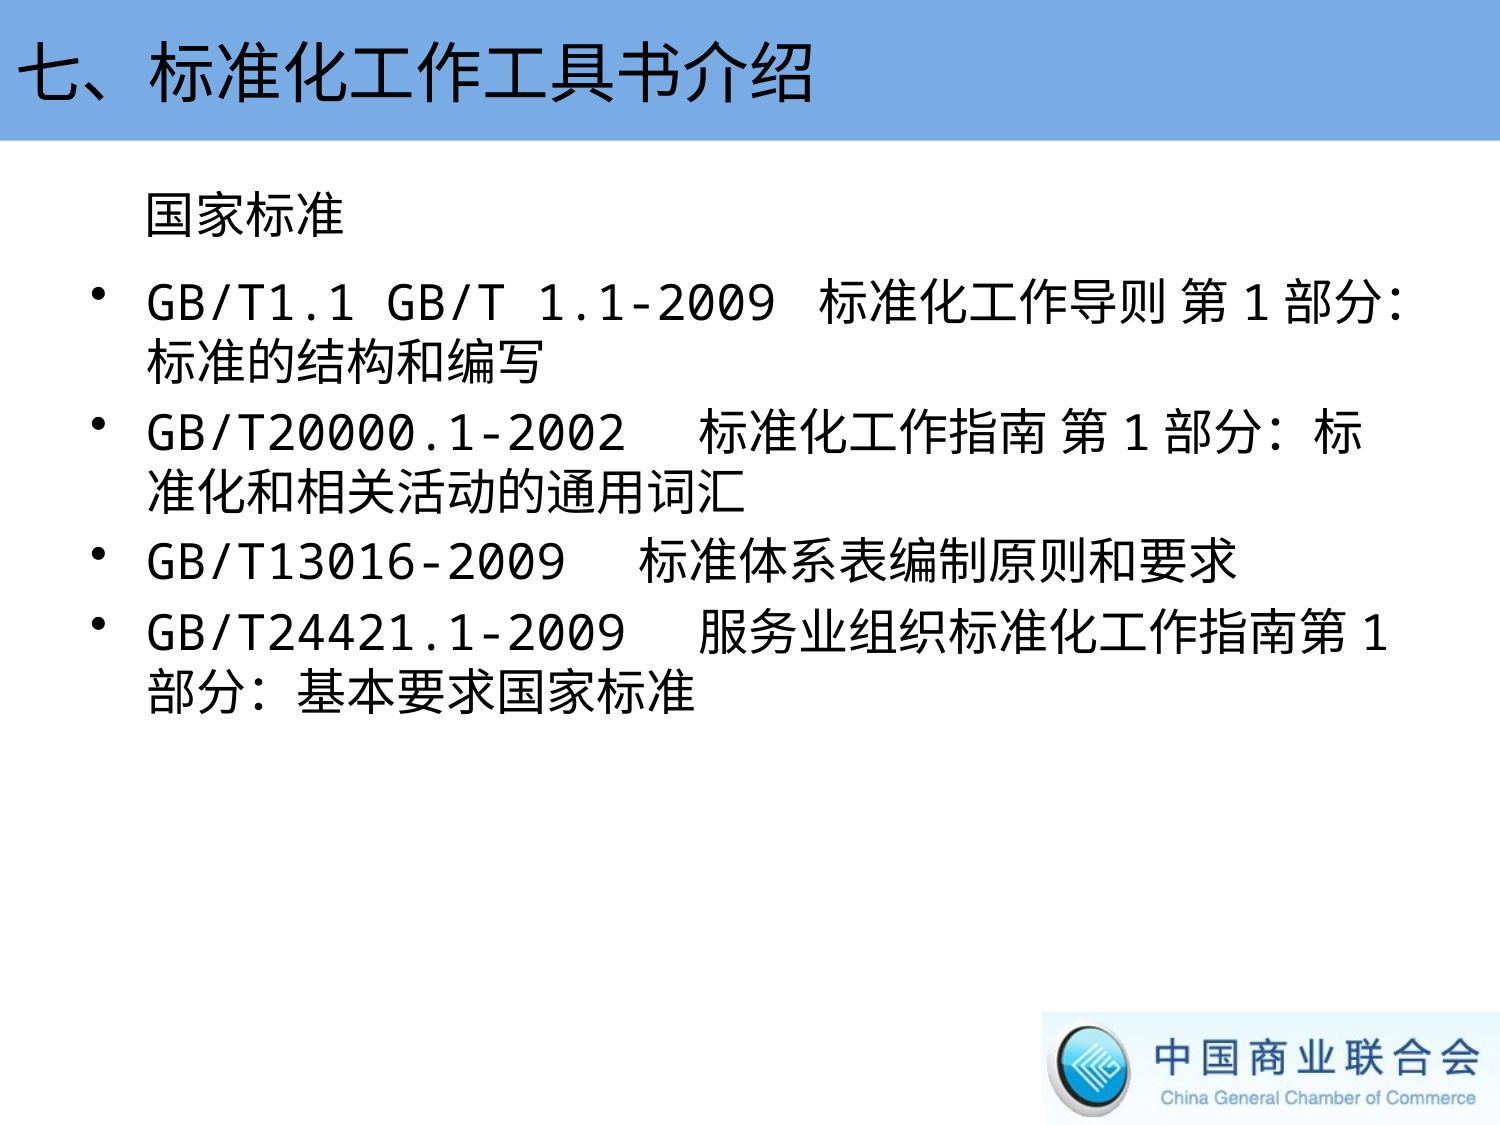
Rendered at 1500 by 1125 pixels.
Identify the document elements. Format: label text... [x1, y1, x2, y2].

text_box 国家标准 [130, 175, 360, 251]
text_box 七、标准化工作工具书介绍 [0, 0, 1032, 141]
list GB/T1.1 GB/T 1.1-2009 标准化工作导则 第1部分：标准的结构和编写 GB/T20000.1-2002 标准化工作指南 第1部分：标准化和相关活动的通用词汇 GB/T13016-2009 标准体系表编制原则和要求 GB/T24421.1-2009 服务业组织标准化工作指南第1部分：基本要求国家标准 [74, 262, 1426, 1006]
picture [1042, 1012, 1500, 1125]
